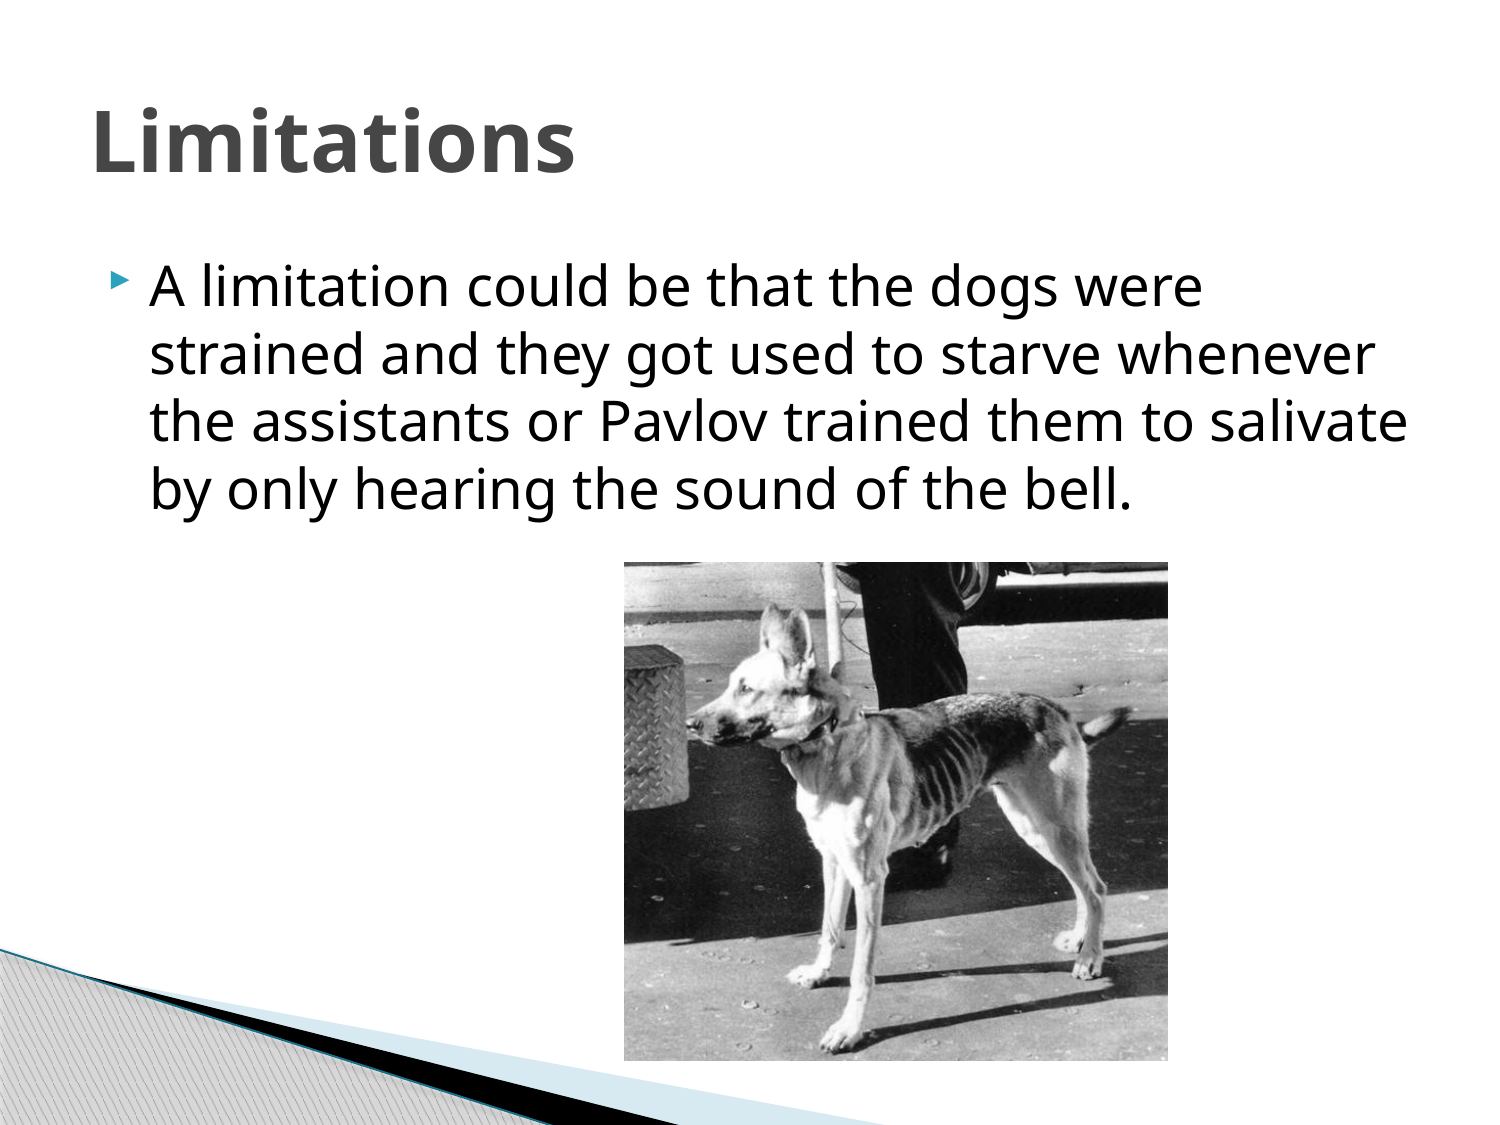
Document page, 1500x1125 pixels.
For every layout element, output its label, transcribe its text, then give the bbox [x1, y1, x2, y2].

picture [624, 562, 1168, 1061]
title Limitations [75, 45, 1425, 233]
list A limitation could be that the dogs were strained and they got used to starve whenever the assistants or Pavlov trained them to salivate by only hearing the sound of the bell. [75, 243, 1425, 986]
